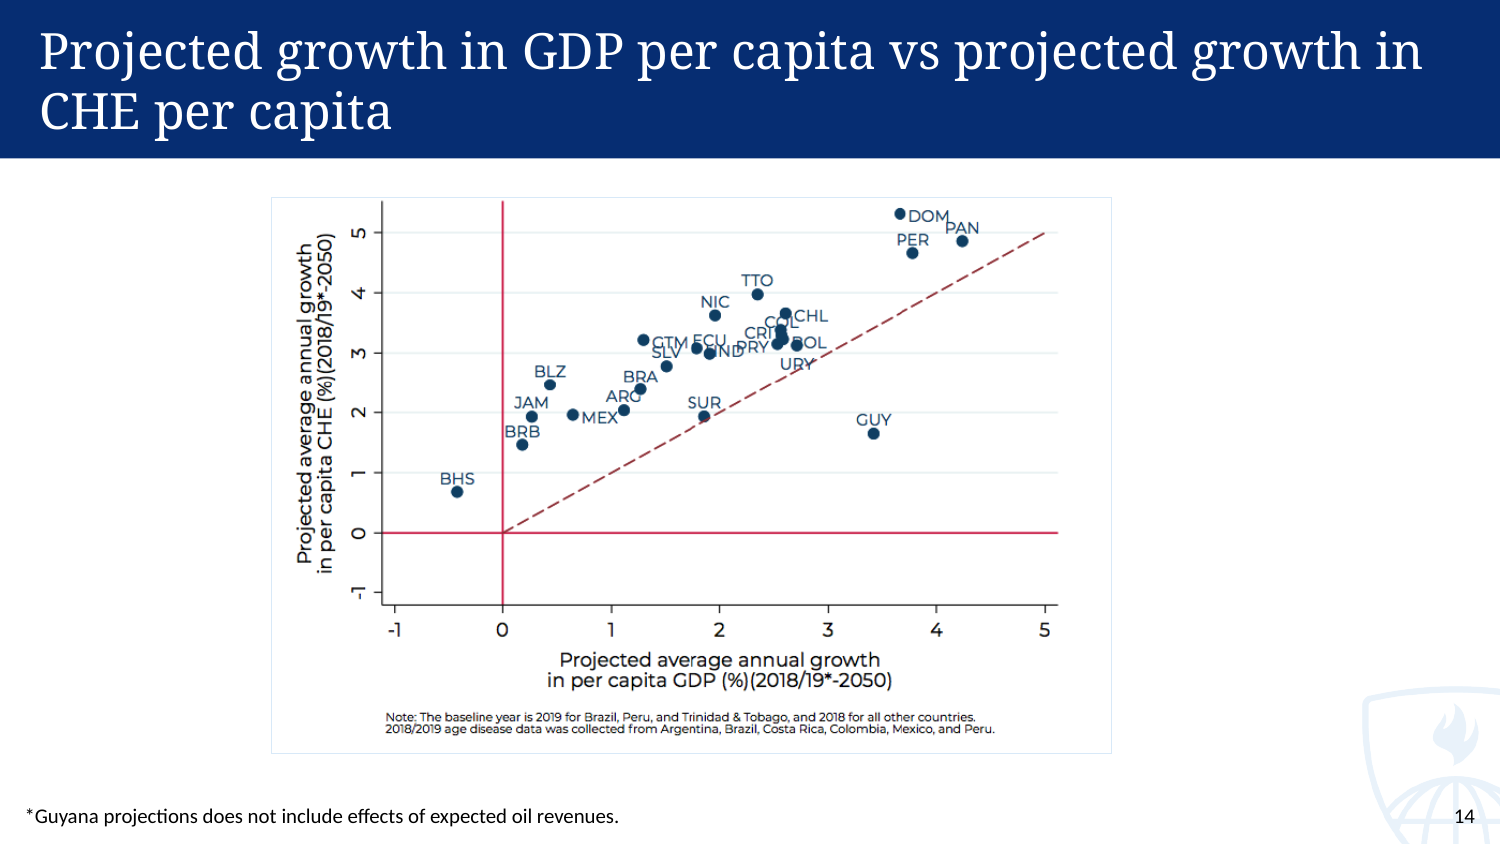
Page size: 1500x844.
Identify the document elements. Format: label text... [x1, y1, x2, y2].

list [271, 196, 1112, 754]
title Projected growth in GDP per capita vs projected growth in CHE per capita [24, 8, 1478, 150]
slide_number 14 [1368, 783, 1475, 829]
picture [1360, 684, 1500, 844]
list *Guyana projections does not include effects of expected oil revenues. [24, 781, 1359, 829]
